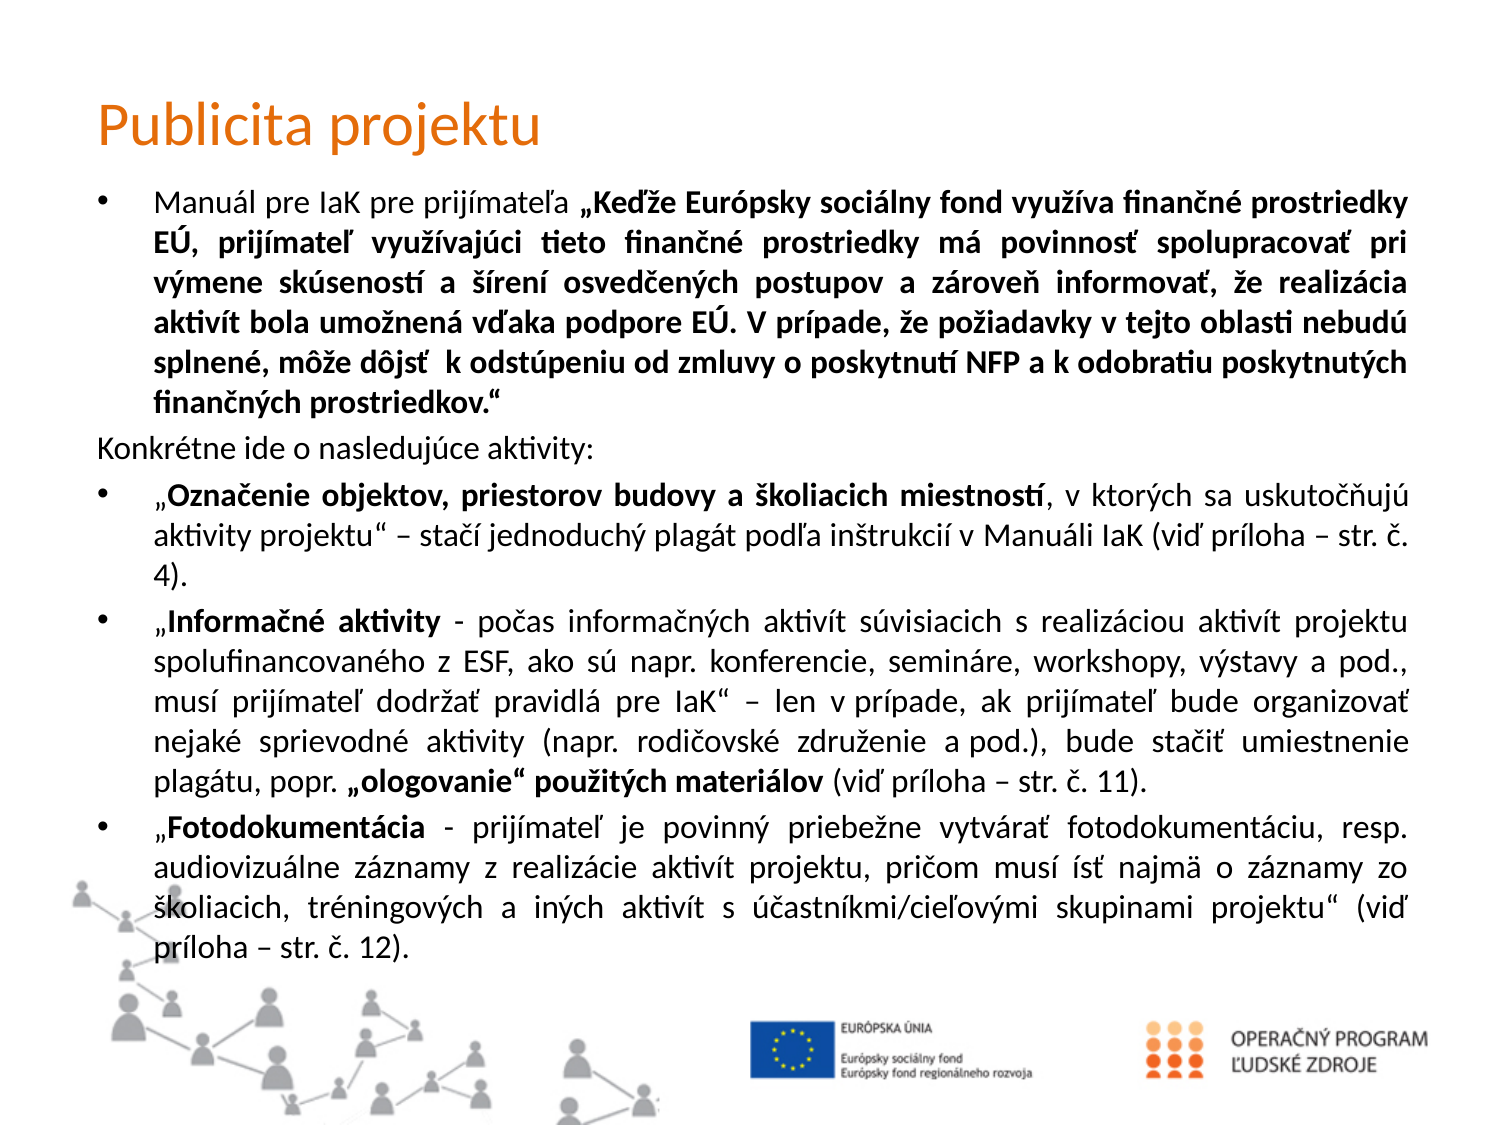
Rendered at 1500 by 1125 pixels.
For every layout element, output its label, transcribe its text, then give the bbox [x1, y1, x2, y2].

title Publicita projektu [81, 44, 1426, 172]
picture [0, 0, 1500, 1125]
list Manuál pre IaK pre prijímateľa „Keďže Európsky sociálny fond využíva finančné prostriedky EÚ, prijímateľ využívajúci tieto finančné prostriedky má povinnosť spolupracovať pri výmene skúseností a šírení osvedčených postupov a zároveň informovať, že realizácia aktivít bola umožnená vďaka podpore EÚ. V prípade, že požiadavky v tejto oblasti nebudú splnené, môže dôjsť k odstúpeniu od zmluvy o poskytnutí NFP a k odobratiu poskytnutých finančných prostriedkov.“ Konkrétne ide o nasledujúce aktivity: „Označenie objektov, priestorov budovy a školiacich miestností, v ktorých sa uskutočňujú aktivity projektu“ – stačí jednoduchý plagát podľa inštrukcií v Manuáli IaK (viď príloha – str. č. 4). „Informačné aktivity - počas informačných aktivít súvisiacich s realizáciou aktivít projektu spolufinancovaného z ESF, ako sú napr. konferencie, semináre, workshopy, výstavy a pod., musí prijímateľ dodržať pravidlá pre IaK“ – len v prípade, ak prijímateľ bude organizovať nejaké sprievodné aktivity (napr. rodičovské združenie a pod.), bude stačiť umiestnenie plagátu, popr. „ologovanie“ použitých materiálov (viď príloha – str. č. 11). „Fotodokumentácia - prijímateľ je povinný priebežne vytvárať fotodokumentáciu, resp. audiovizuálne záznamy z realizácie aktivít projektu, pričom musí ísť najmä o záznamy zo školiacich, tréningových a iných aktivít s účastníkmi/cieľovými skupinami projektu“ (viď príloha – str. č. 12). [81, 172, 1426, 1000]
